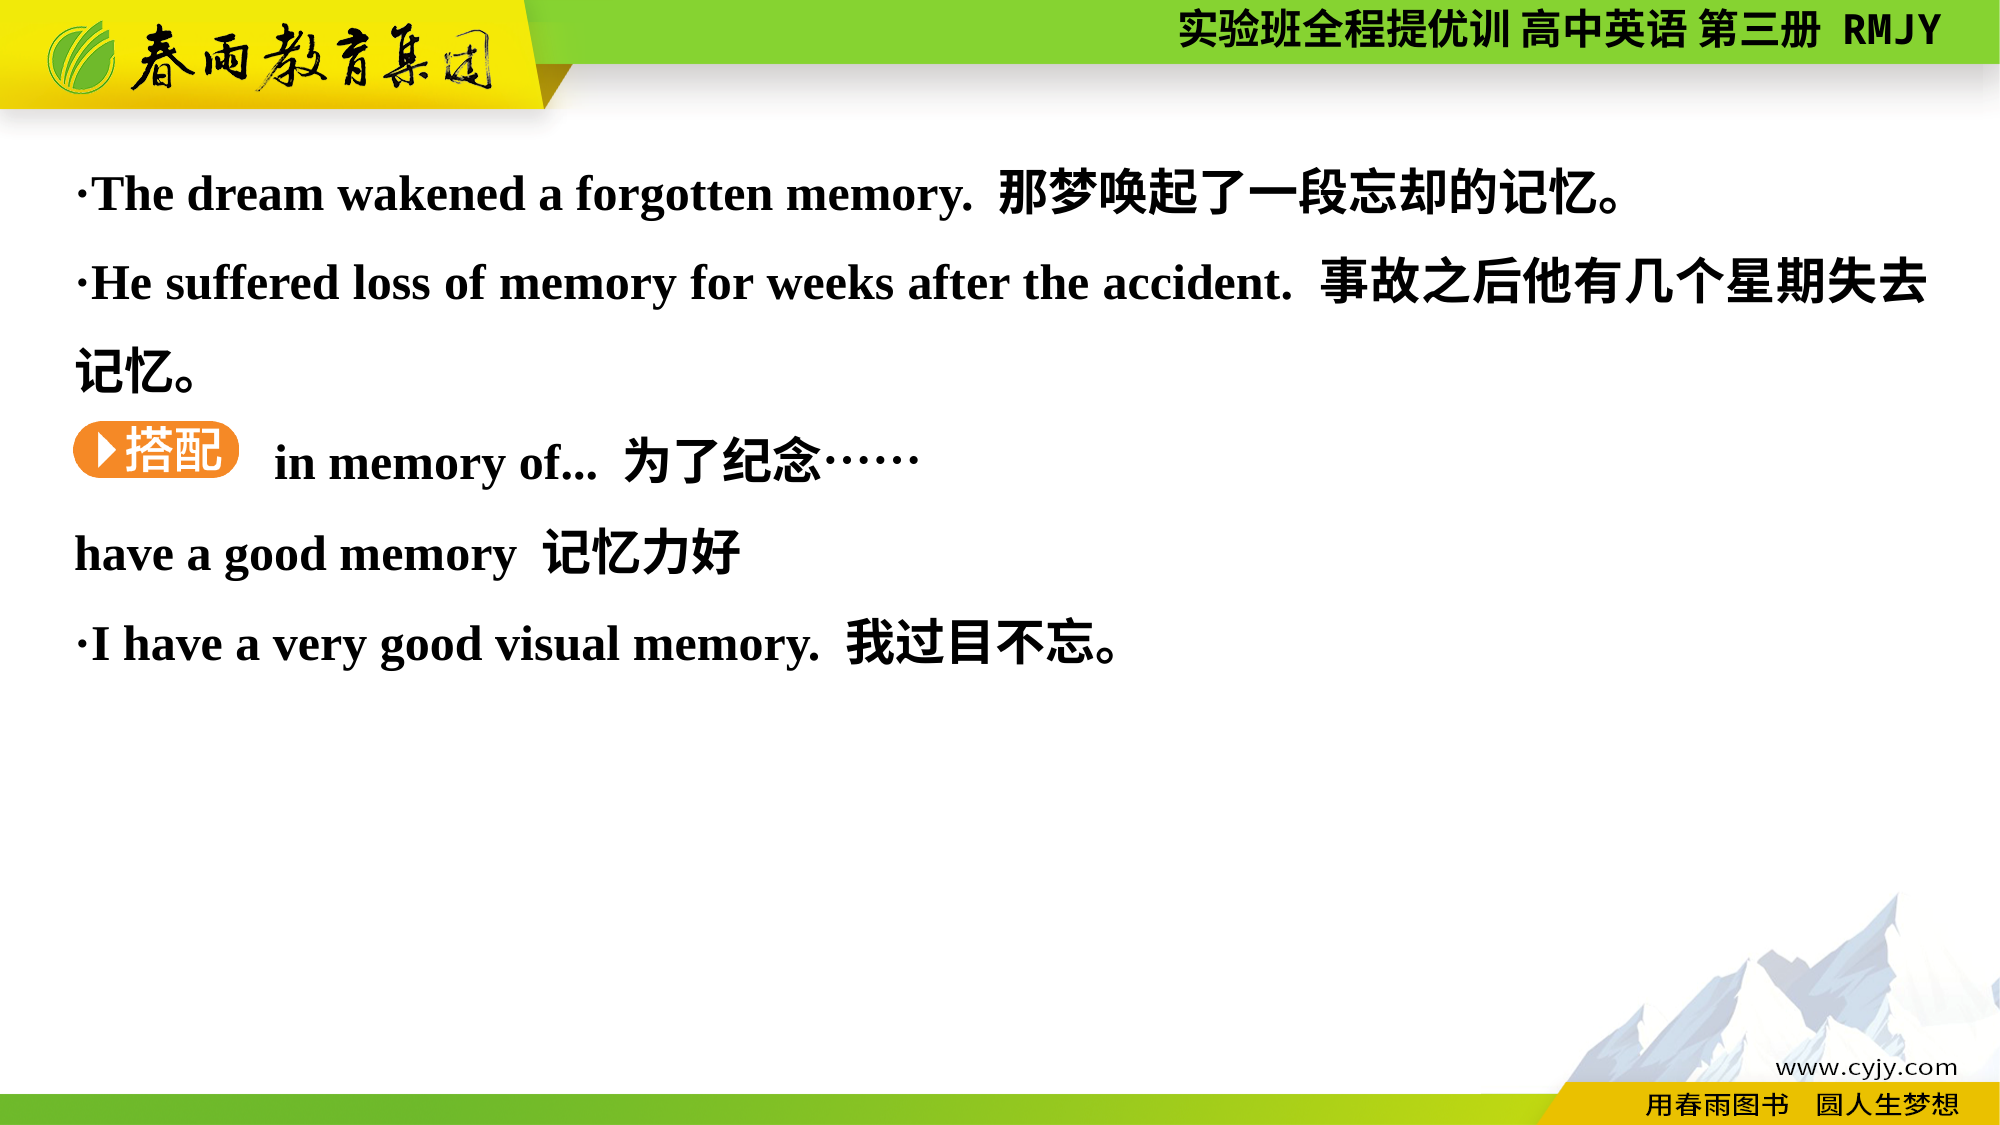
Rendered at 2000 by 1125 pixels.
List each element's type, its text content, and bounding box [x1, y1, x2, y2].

list ·The dream wakened a forgotten memory. 那梦唤起了一段忘却的记忆。 ·He suffered loss of memory for weeks after the accident. 事故之后他有几个星期失去记忆。 in memory of... 为了纪念…… have a good memory 记忆力好 ·I have a very good visual memory. 我过目不忘。 [59, 122, 1944, 672]
picture [0, 0, 2000, 1125]
